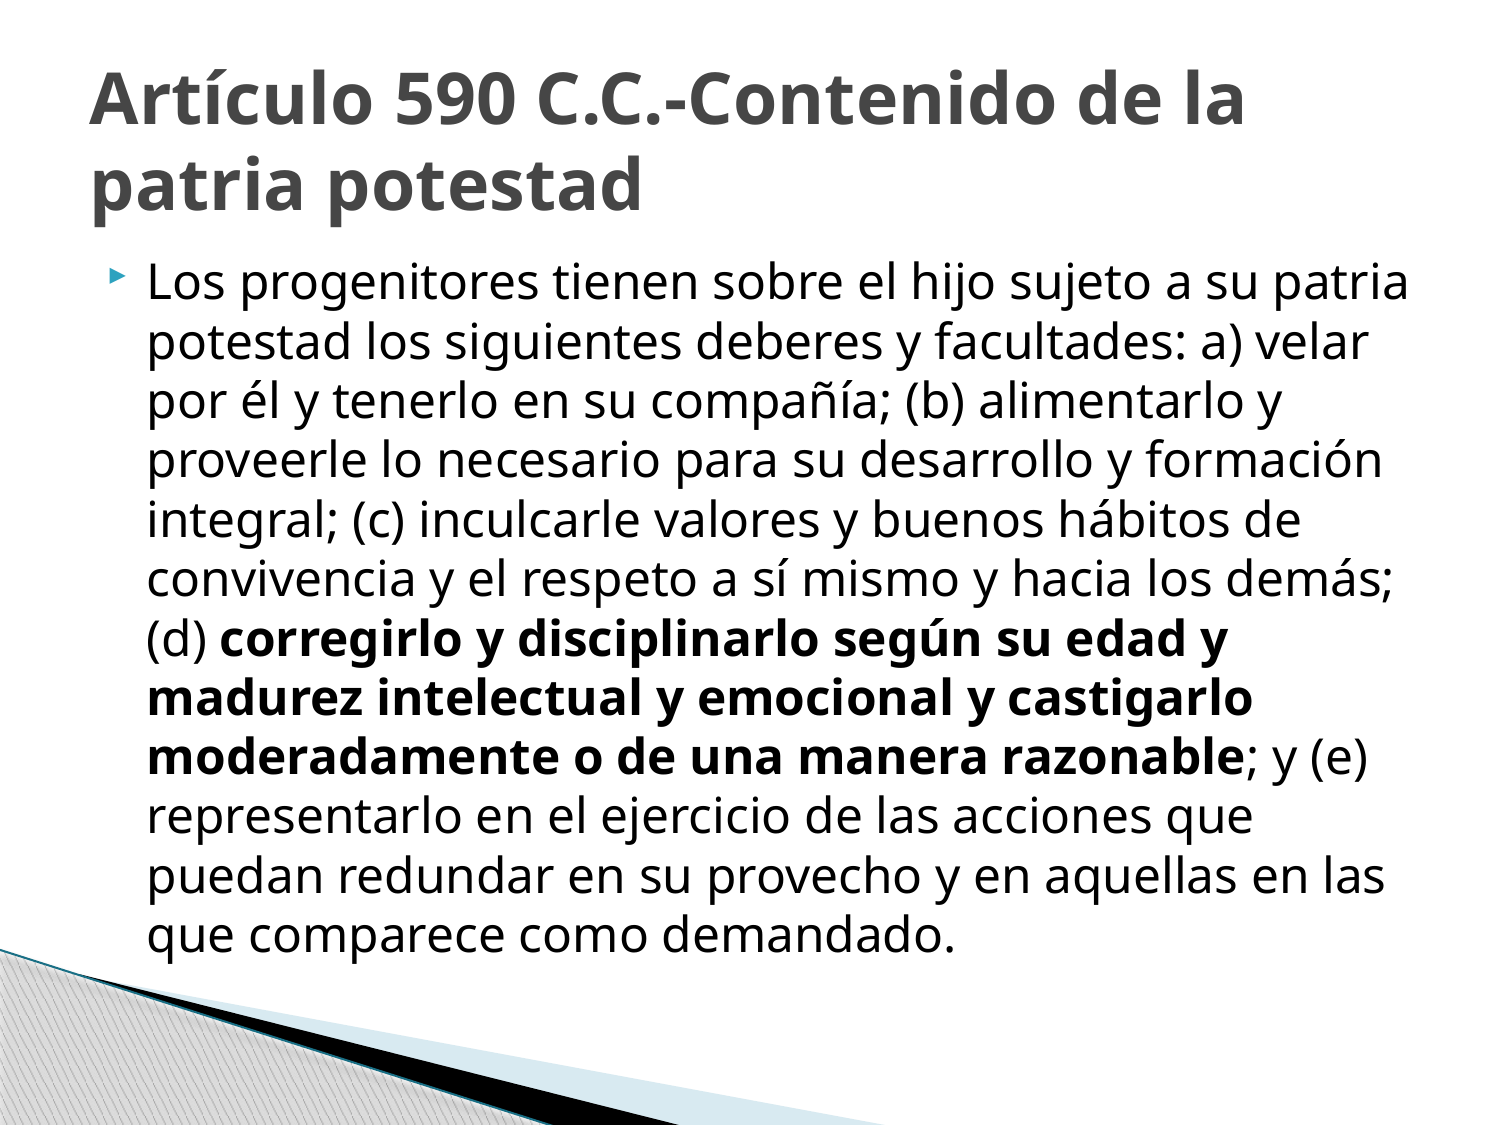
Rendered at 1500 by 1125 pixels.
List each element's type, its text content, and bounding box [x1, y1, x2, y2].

title Artículo 590 C.C.-Contenido de la patria potestad [75, 45, 1425, 233]
list Los progenitores tienen sobre el hijo sujeto a su patria potestad los siguientes deberes y facultades: a) velar por él y tenerlo en su compañía; (b) alimentarlo y proveerle lo necesario para su desarrollo y formación integral; (c) inculcarle valores y buenos hábitos de convivencia y el respeto a sí mismo y hacia los demás; (d) corregirlo y disciplinarlo según su edad y madurez intelectual y emocional y castigarlo moderadamente o de una manera razonable; y (e) representarlo en el ejercicio de las acciones que puedan redundar en su provecho y en aquellas en las que comparece como demandado. [75, 243, 1425, 986]
